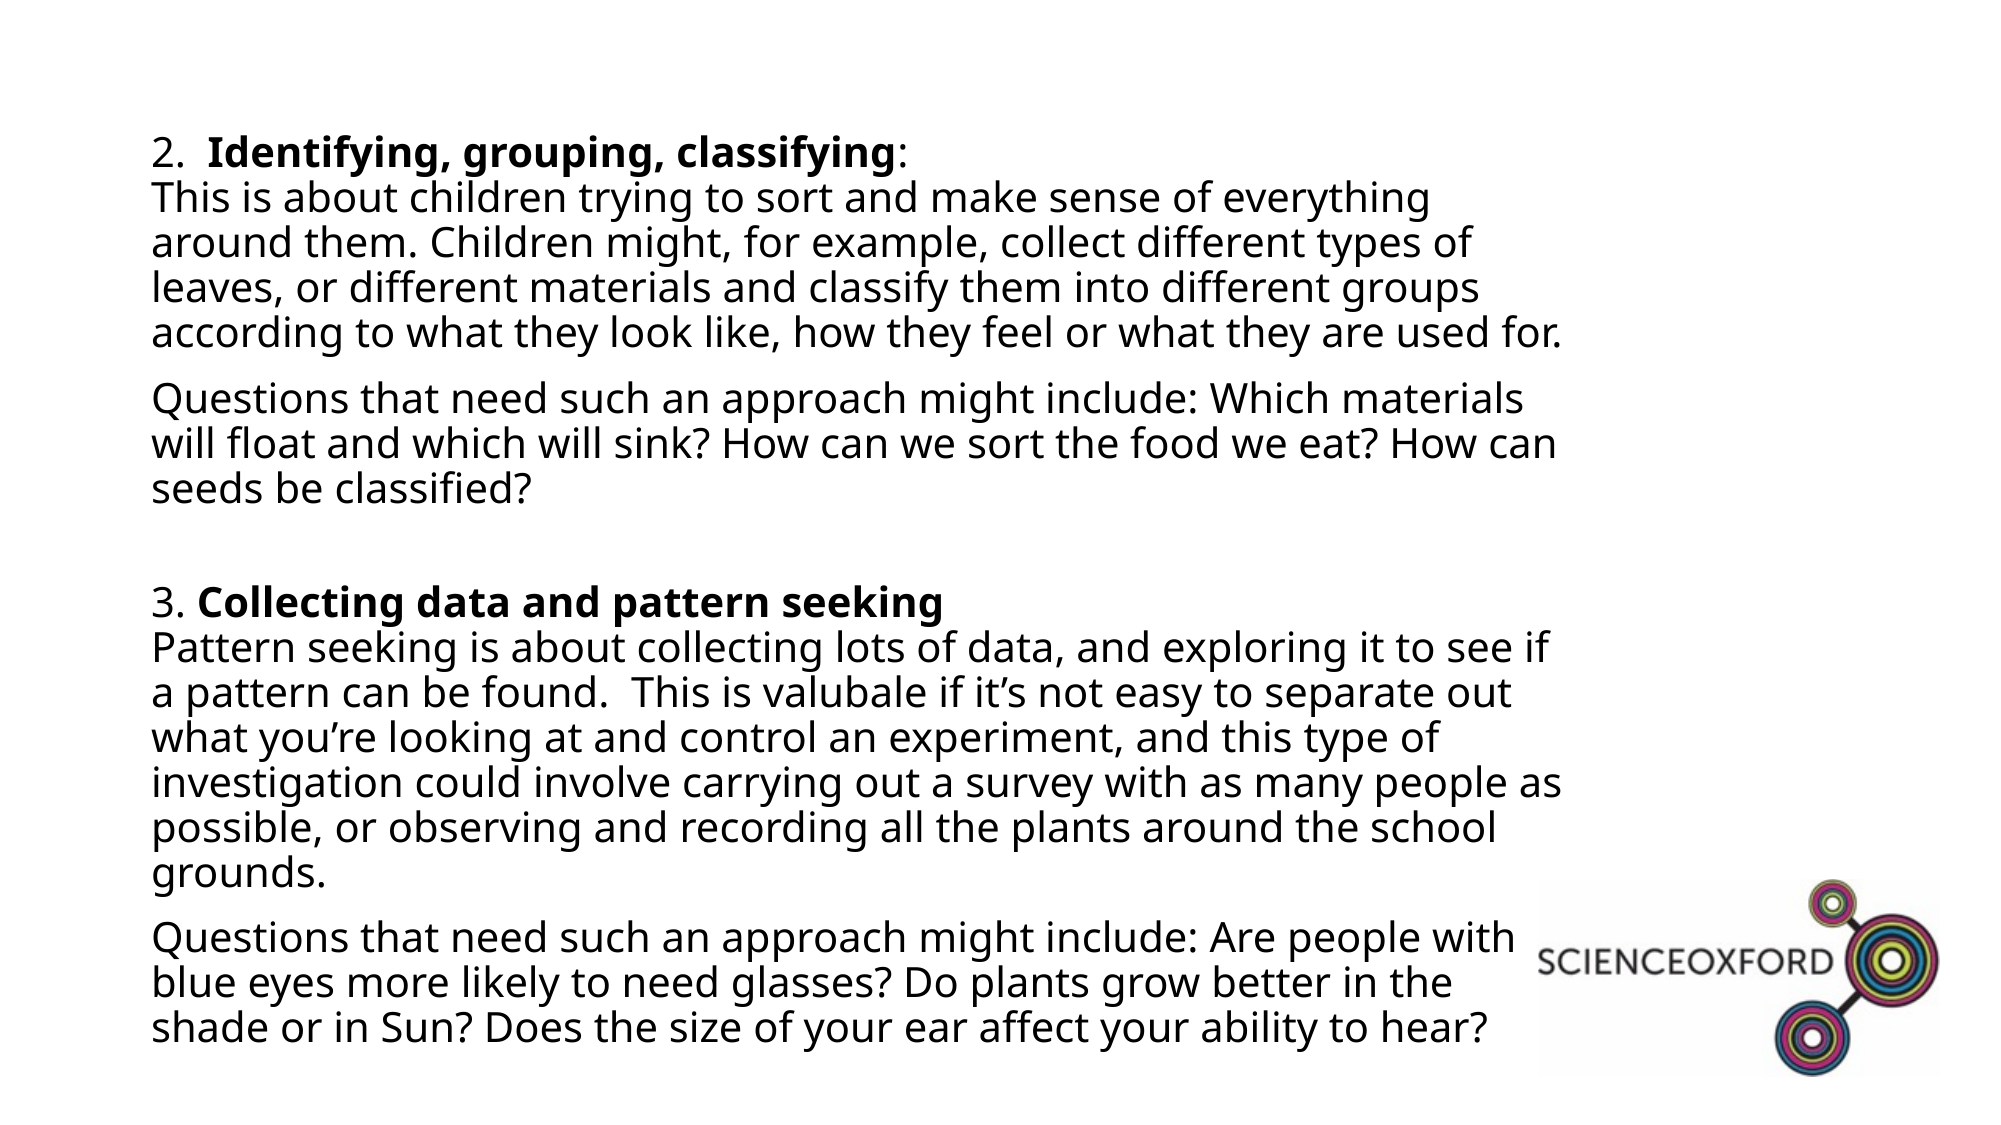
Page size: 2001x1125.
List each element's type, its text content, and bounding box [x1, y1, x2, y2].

list 2. Identifying, grouping, classifying: This is about children trying to sort and make sense of everything around them. Children might, for example, collect different types of leaves, or different materials and classify them into different groups according to what they look like, how they feel or what they are used for. Questions that need such an approach might include: Which materials will float and which will sink? How can we sort the food we eat? How can seeds be classified? 3. Collecting data and pattern seeking Pattern seeking is about collecting lots of data, and exploring it to see if a pattern can be found. This is valubale if it’s not easy to separate out what you’re looking at and control an experiment, and this type of investigation could involve carrying out a survey with as many people as possible, or observing and recording all the plants around the school grounds. Questions that need such an approach might include: Are people with blue eyes more likely to need glasses? Do plants grow better in the shade or in Sun? Does the size of your ear affect your ability to hear? [135, 124, 1598, 1045]
picture [1538, 879, 1940, 1077]
